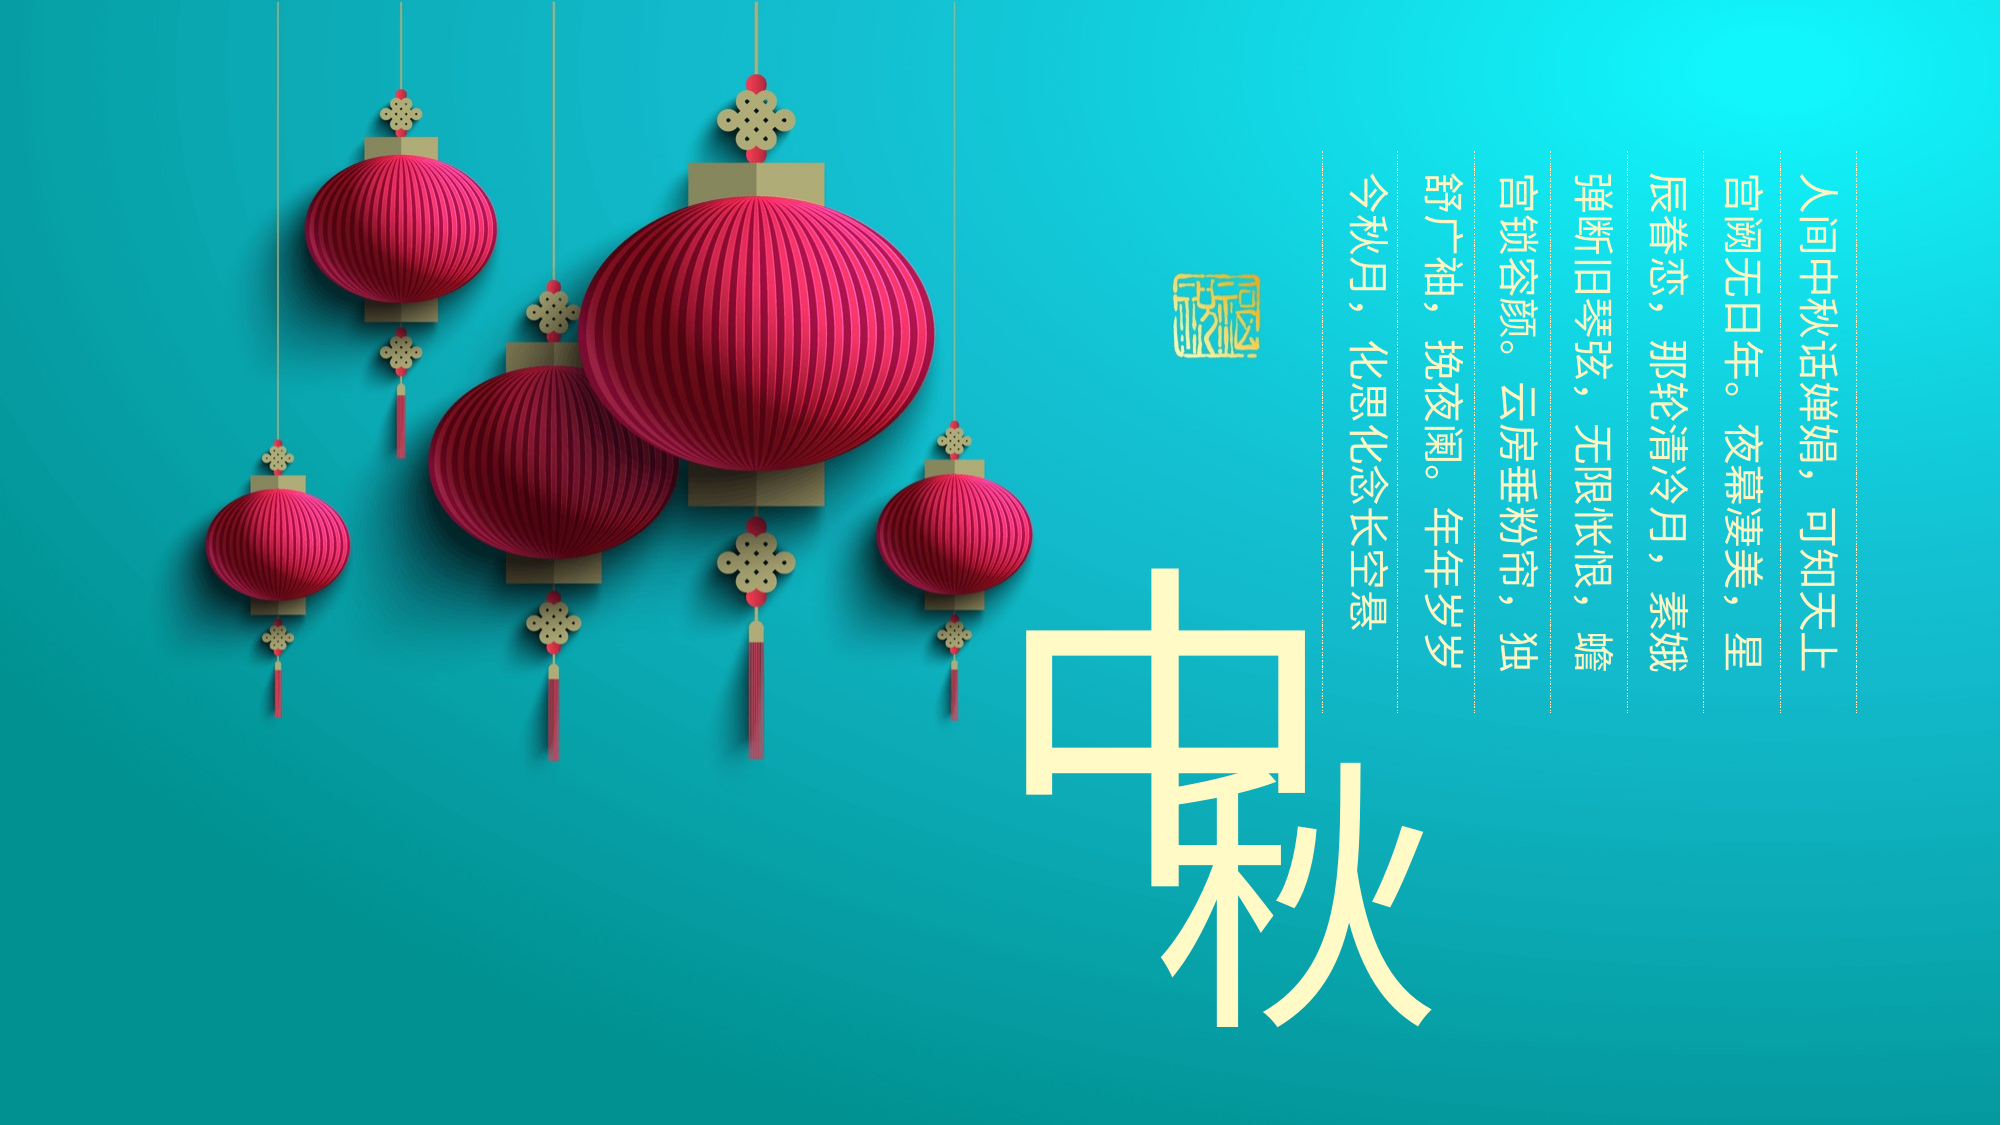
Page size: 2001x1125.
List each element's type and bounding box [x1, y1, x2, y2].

text_box [1322, 150, 1857, 714]
picture [0, 0, 2000, 1125]
text_box [976, 506, 1458, 1073]
